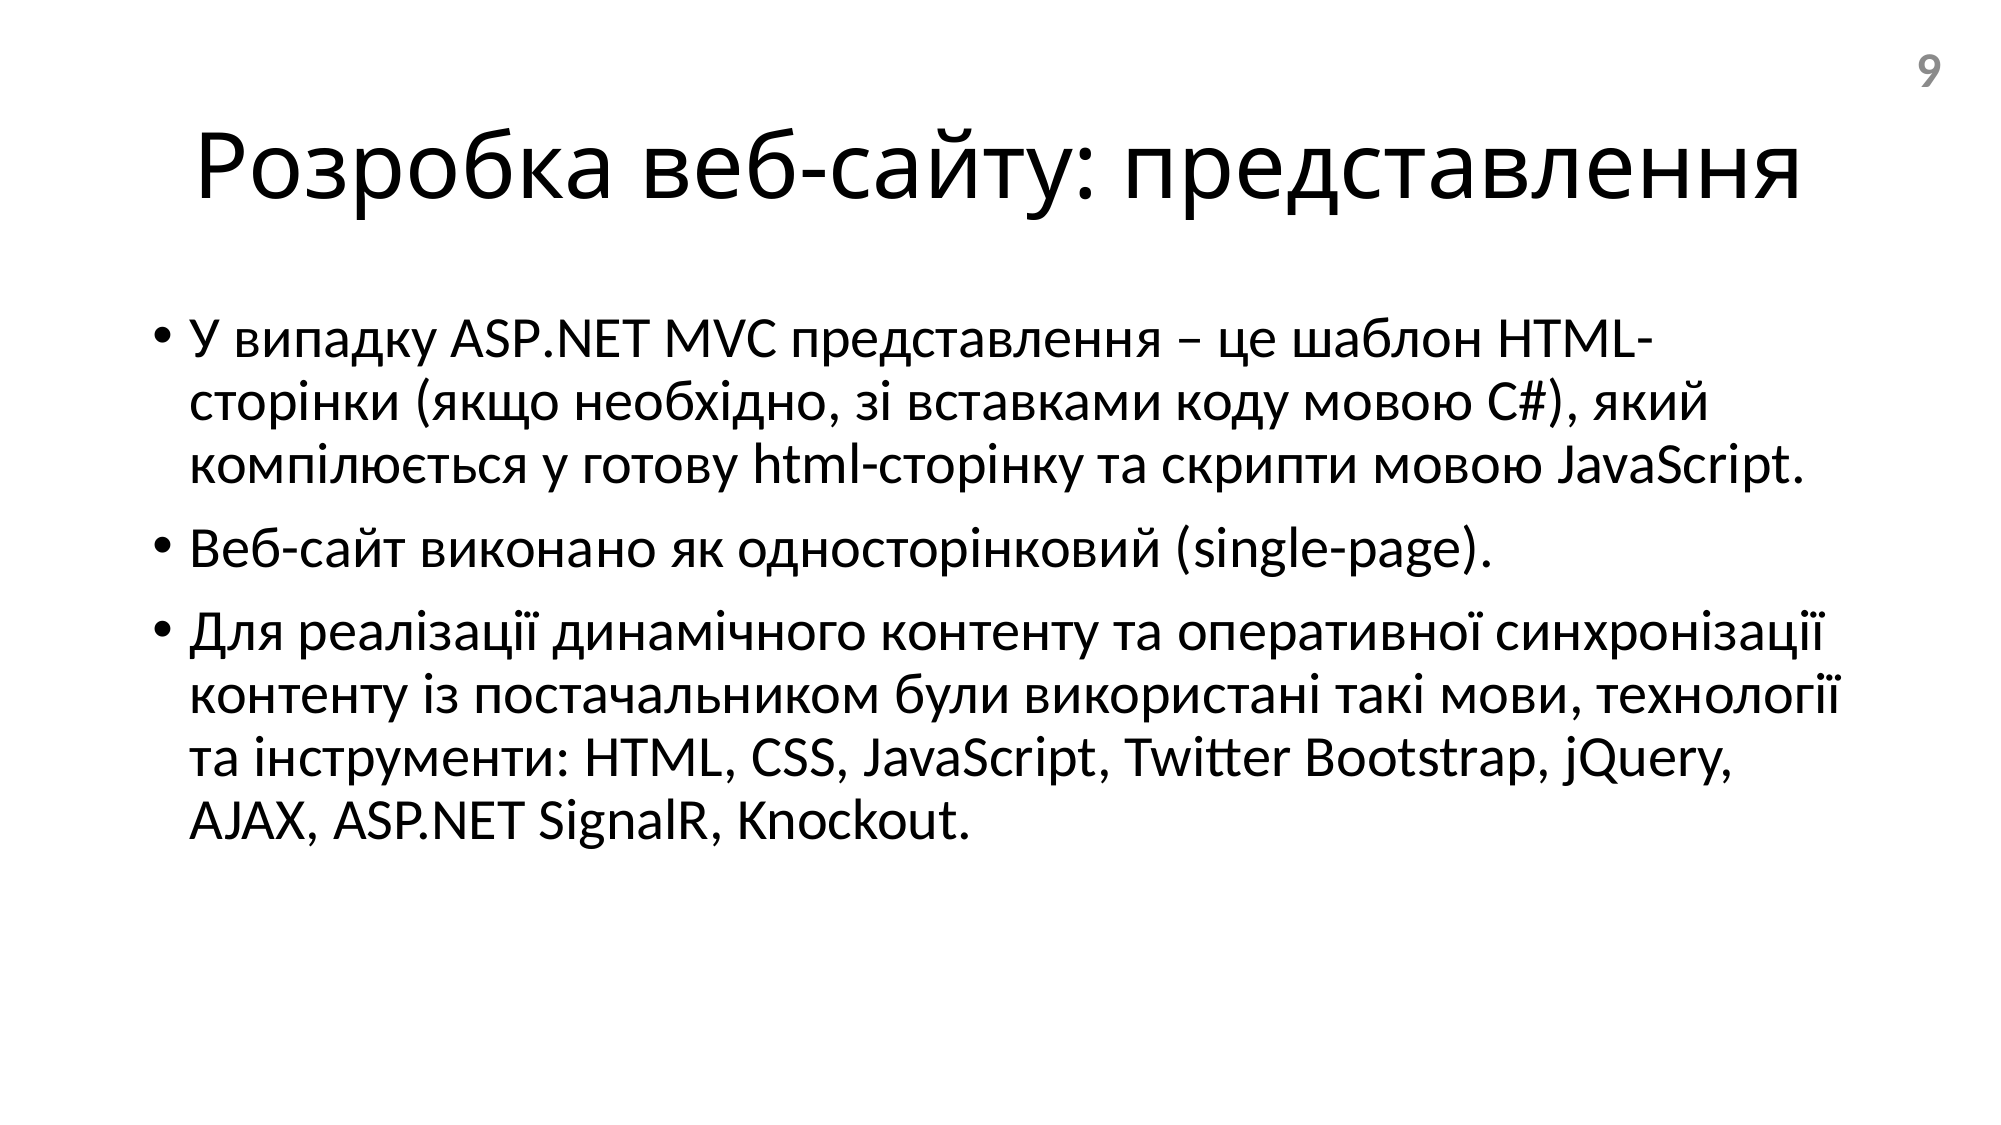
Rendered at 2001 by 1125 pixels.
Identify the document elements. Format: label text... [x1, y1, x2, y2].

slide_number 9 [1506, 37, 1957, 98]
title Розробка веб-сайту: представлення [137, 59, 1863, 278]
list У випадку ASP.NET MVC представлення – це шаблон HTML-сторінки (якщо необхідно, зі вставками коду мовою C#), який компілюється у готову html-сторінку та скрипти мовою JavaScript. Веб-сайт виконано як односторінковий (single-page). Для реалізації динамічного контенту та оперативної синхронізації контенту із постачальником були використані такі мови, технології та інструменти: HTML, CSS, JavaScript, Twitter Bootstrap, jQuery, AJAX, ASP.NET SignalR, Knockout. [137, 299, 1863, 1014]
